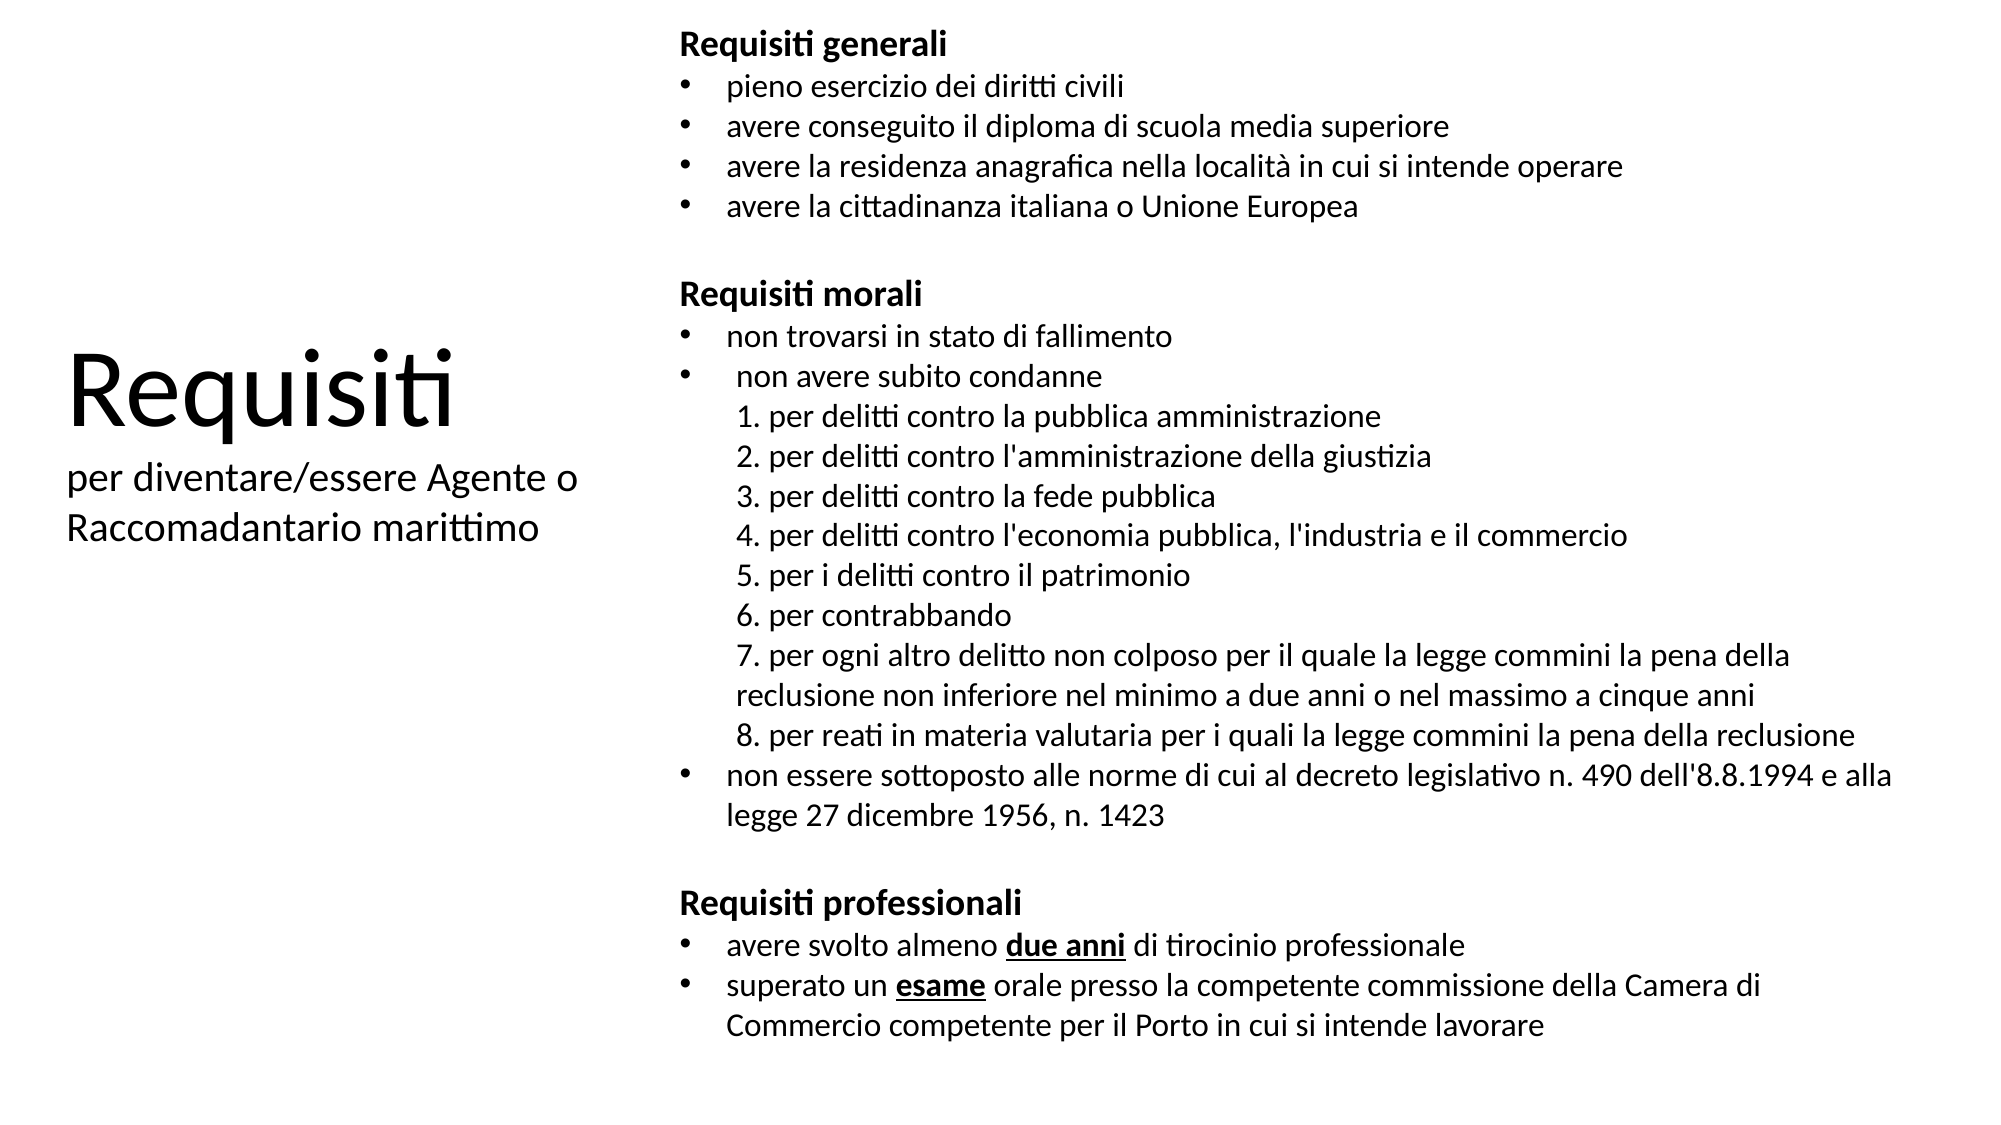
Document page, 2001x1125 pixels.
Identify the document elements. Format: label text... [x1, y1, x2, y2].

text_box Requisiti per diventare/essere Agente o Raccomadantario marittimo [51, 307, 598, 557]
text_box Requisiti generali pieno esercizio dei diritti civili avere conseguito il diploma di scuola media superiore avere la residenza anagrafica nella località in cui si intende operare avere la cittadinanza italiana o Unione Europea Requisiti morali non trovarsi in stato di fallimento non avere subito condanne 1. per delitti contro la pubblica amministrazione 2. per delitti contro l'amministrazione della giustizia 3. per delitti contro la fede pubblica 4. per delitti contro l'economia pubblica, l'industria e il commercio 5. per i delitti contro il patrimonio 6. per contrabbando 7. per ogni altro delitto non colposo per il quale la legge commini la pena della reclusione non inferiore nel minimo a due anni o nel massimo a cinque anni 8. per reati in materia valutaria per i quali la legge commini la pena della reclusione non essere sottoposto alle norme di cui al decreto legislativo n. 490 dell'8.8.1994 e alla legge 27 dicembre 1956, n. 1423 Requisiti professionali avere svolto almeno due anni di tirocinio professionale superato un esame orale presso la competente commissione della Camera di Commercio competente per il Porto in cui si intende lavorare [664, 11, 1937, 1051]
